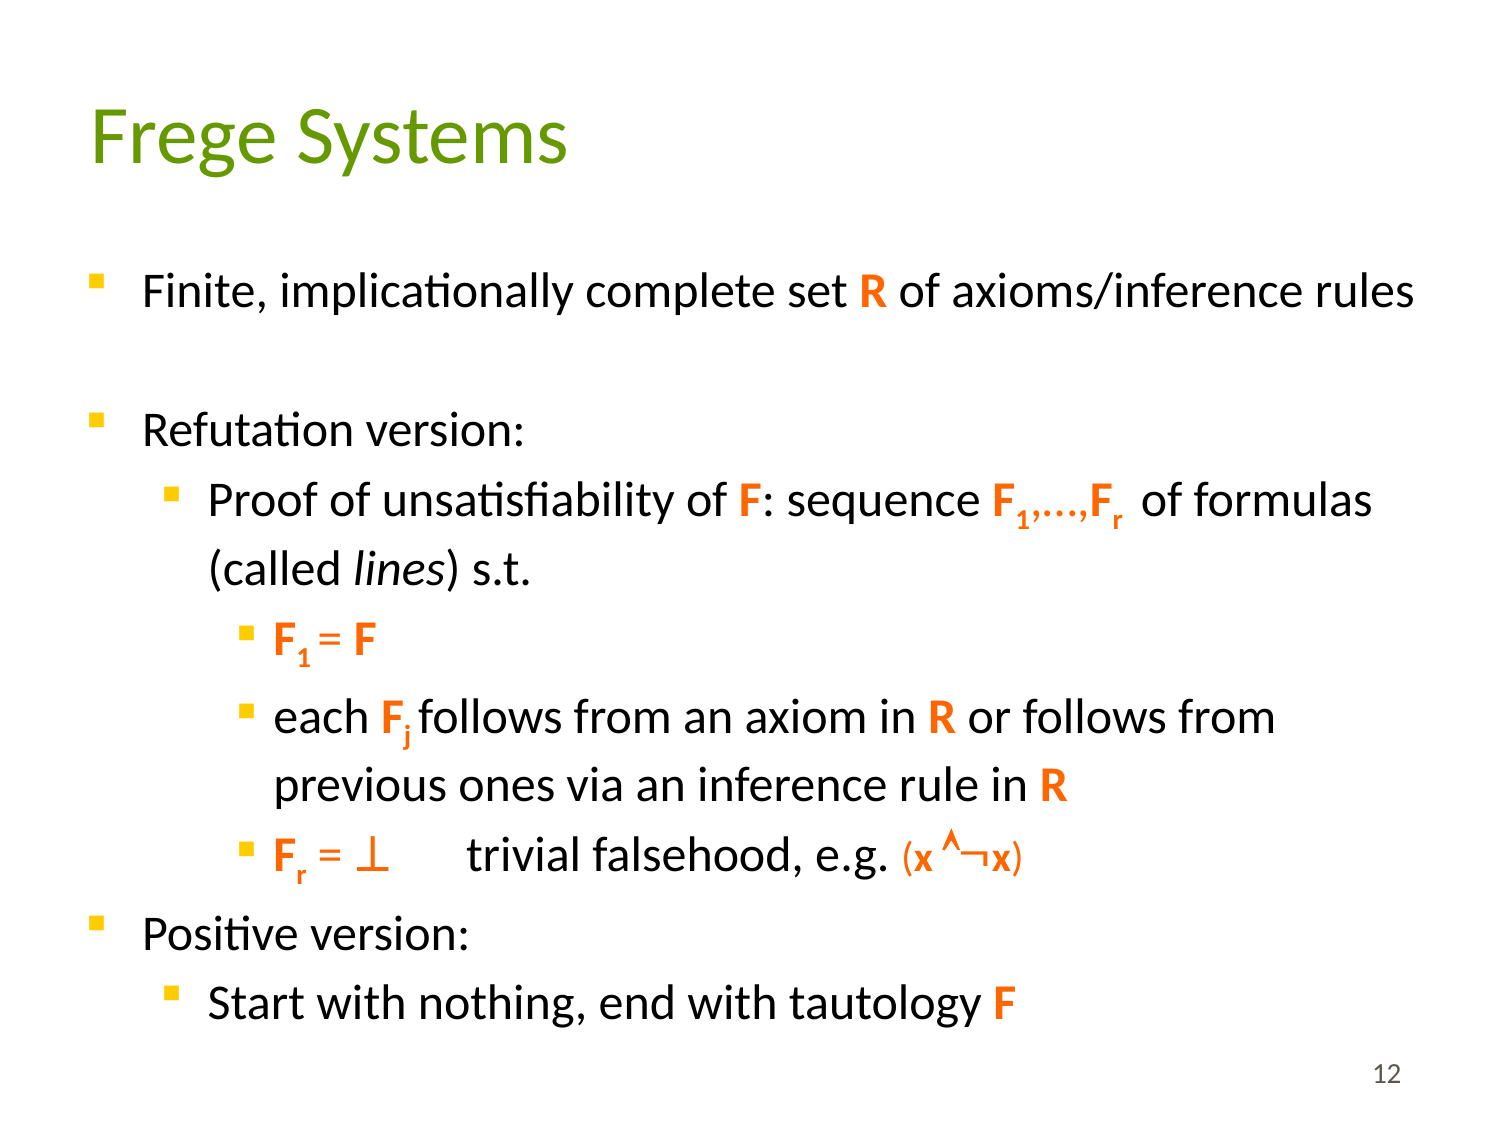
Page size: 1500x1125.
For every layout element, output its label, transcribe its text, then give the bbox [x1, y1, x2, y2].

slide_number 12 [1104, 1037, 1417, 1097]
list Finite, implicationally complete set R of axioms/inference rules Refutation version: Proof of unsatisfiability of F: sequence F1,…,Fr of formulas (called lines) s.t. F1 = F each Fj follows from an axiom in R or follows from previous ones via an inference rule in R Fr = ⊥ trivial falsehood, e.g. (x x) Positive version: Start with nothing, end with tautology F [70, 249, 1450, 1000]
title Frege Systems [75, 37, 1350, 188]
